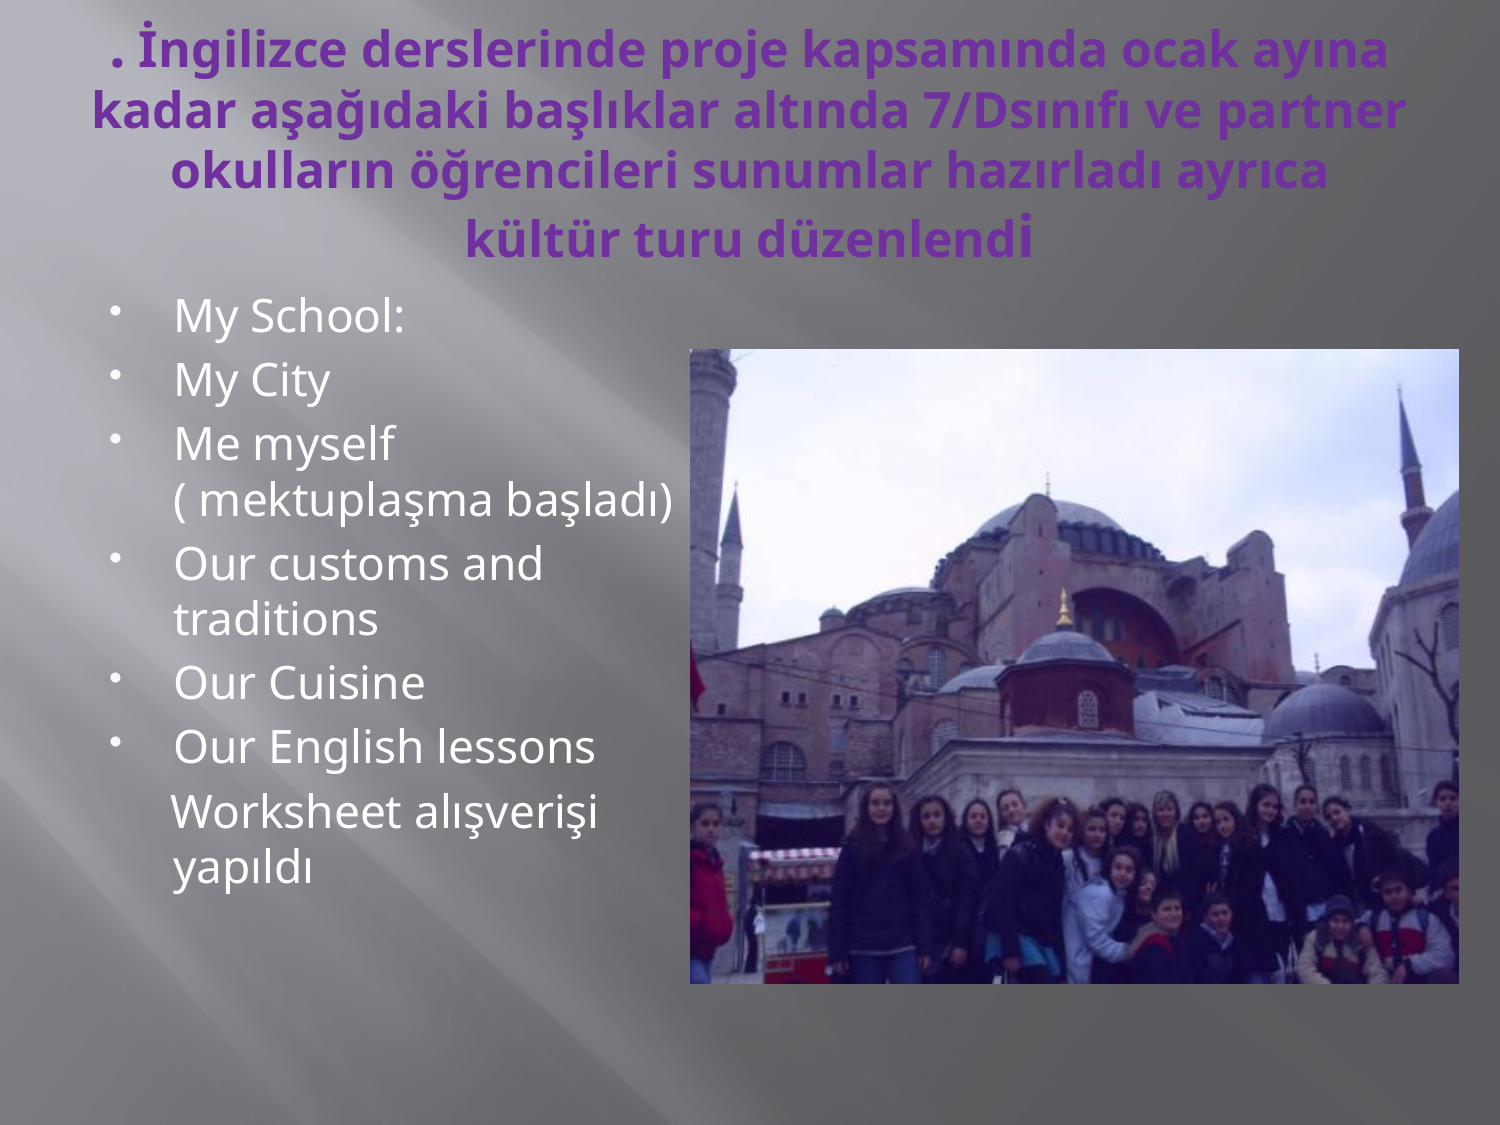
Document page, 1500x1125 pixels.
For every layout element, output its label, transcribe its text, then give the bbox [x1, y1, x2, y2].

picture [690, 349, 1459, 984]
title . İngilizce derslerinde proje kapsamında ocak ayına kadar aşağıdaki başlıklar altında 7/Dsınıfı ve partner okulların öğrencileri sunumlar hazırladı ayrıca kültür turu düzenlendi [75, 45, 1425, 233]
list My School: My City Me myself ( mektuplaşma başladı) Our customs and traditions Our Cuisine Our English lessons Worksheet alışverişi yapıldı [75, 278, 715, 905]
